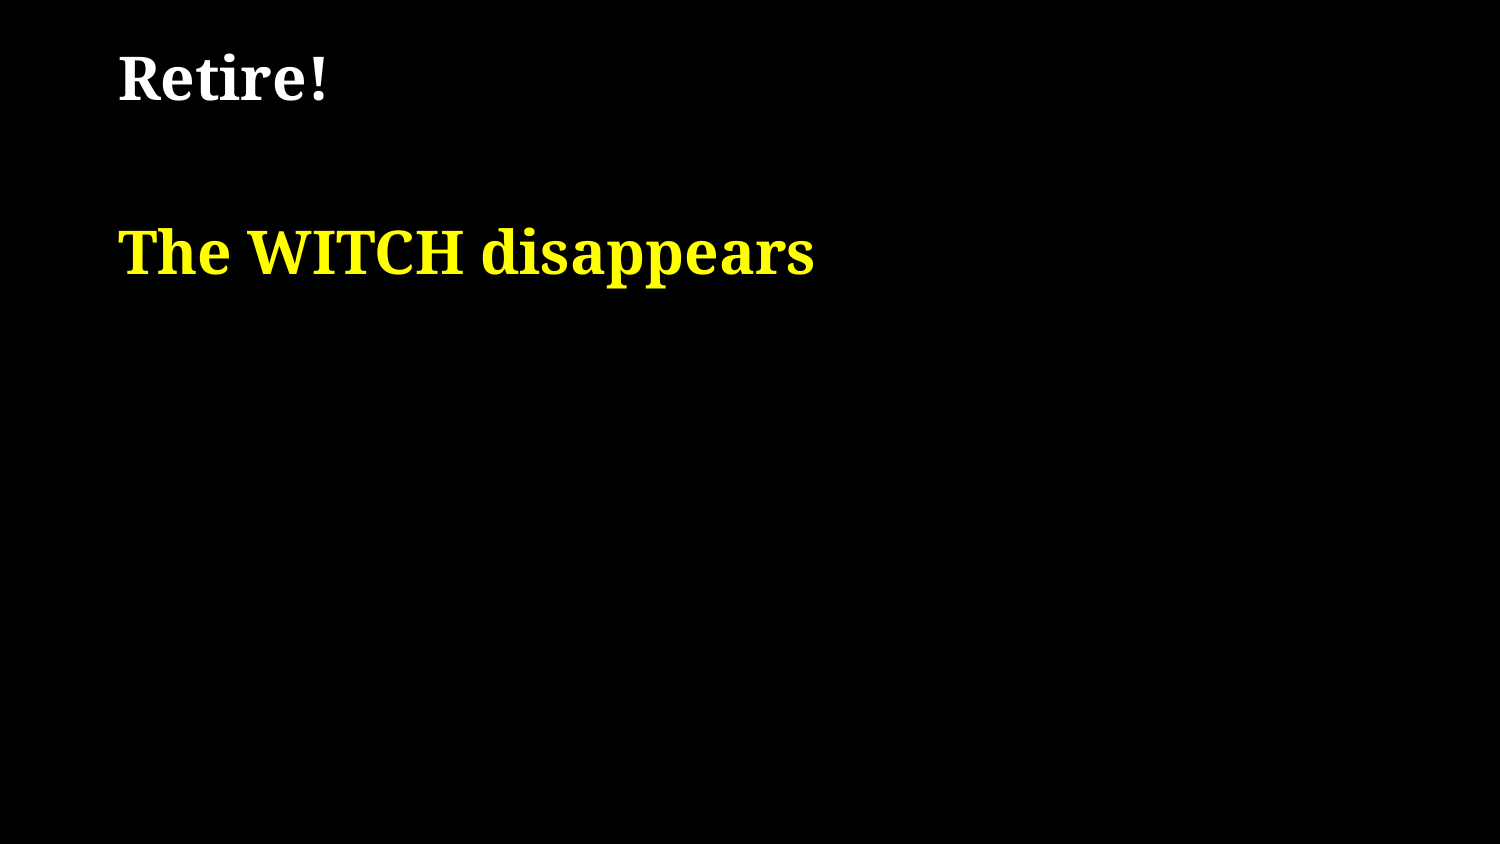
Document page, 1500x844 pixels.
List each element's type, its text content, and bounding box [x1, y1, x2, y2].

title Retire! The WITCH disappears [103, 17, 1397, 299]
